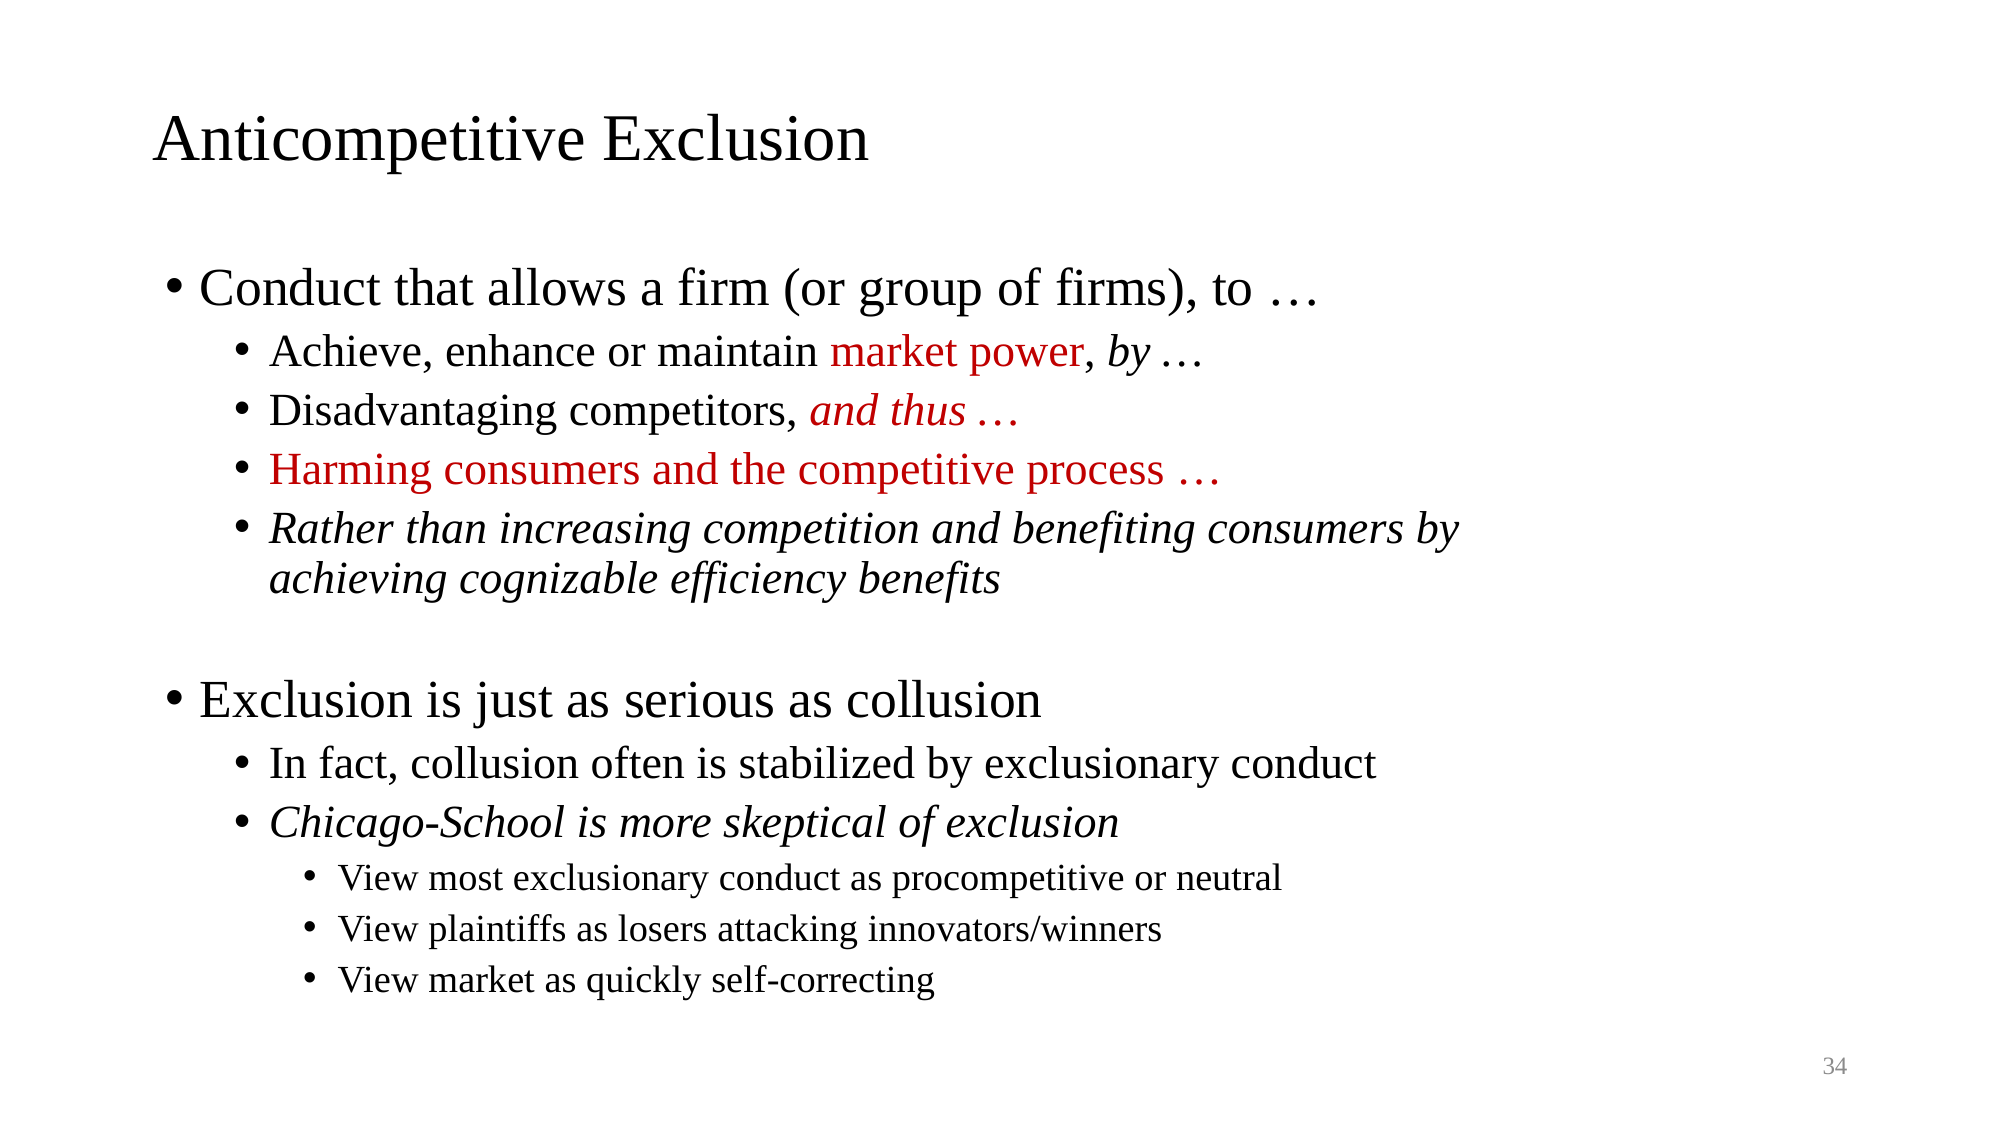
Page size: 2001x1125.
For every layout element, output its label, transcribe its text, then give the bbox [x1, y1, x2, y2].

title Anticompetitive Exclusion [137, 59, 1863, 278]
text_box 34 [1412, 1035, 1863, 1095]
list Conduct that allows a firm (or group of firms), to … Achieve, enhance or maintain market power, by … Disadvantaging competitors, and thus … Harming consumers and the competitive process … Rather than increasing competition and benefiting consumers by achieving cognizable efficiency benefits Exclusion is just as serious as collusion In fact, collusion often is stabilized by exclusionary conduct Chicago-School is more skeptical of exclusion View most exclusionary conduct as procompetitive or neutral View plaintiffs as losers attacking innovators/winners View market as quickly self-correcting [150, 251, 1501, 1015]
